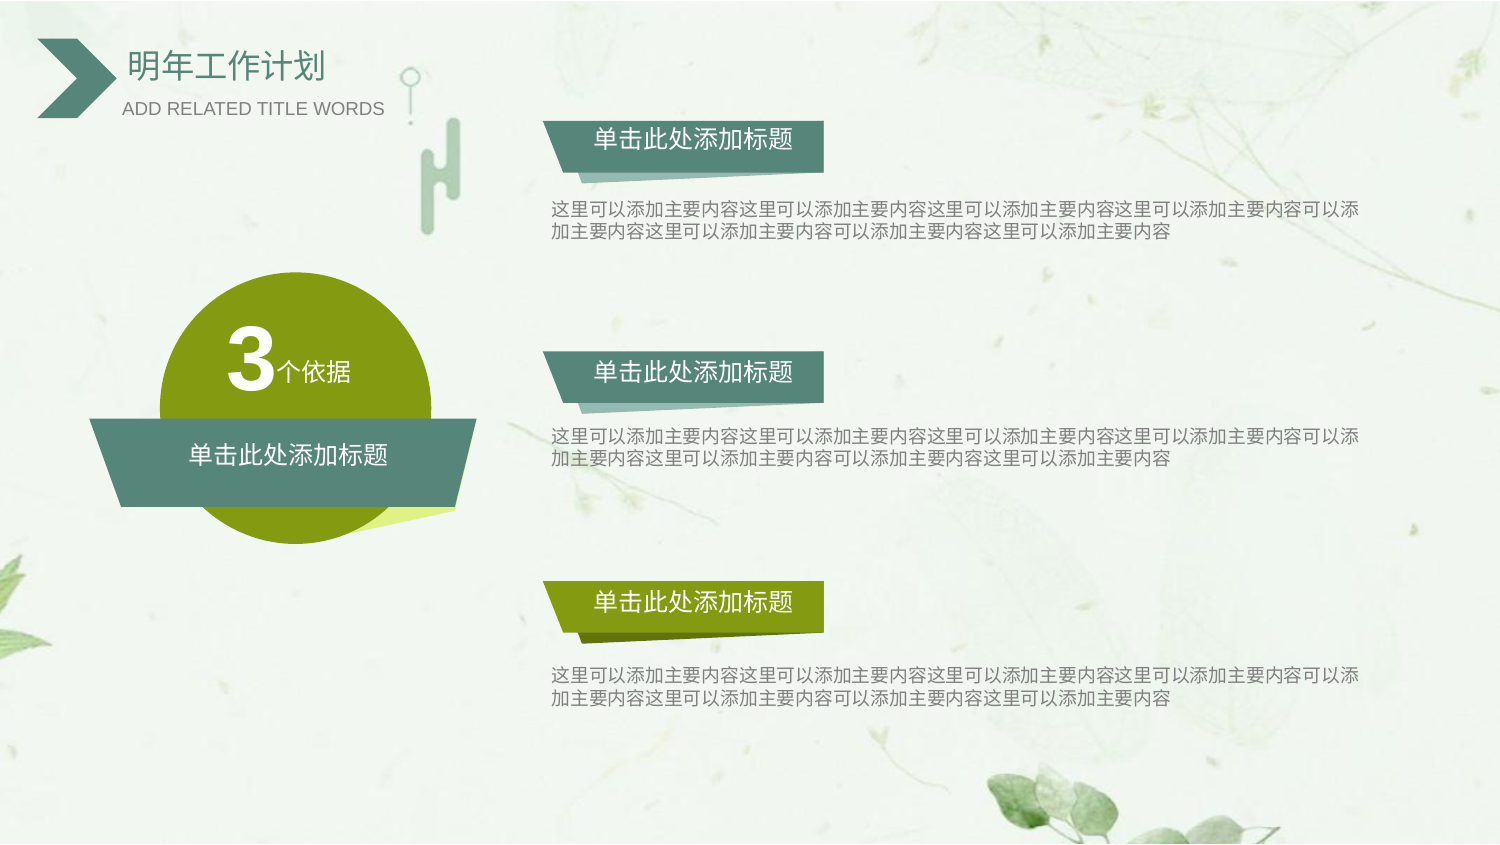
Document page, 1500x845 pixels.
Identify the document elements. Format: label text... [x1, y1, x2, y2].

text_box 个依据 [265, 351, 437, 393]
text_box 这里可以添加主要内容这里可以添加主要内容这里可以添加主要内容这里可以添加主要内容可以添加主要内容这里可以添加主要内容可以添加主要内容这里可以添加主要内容 [540, 658, 1370, 715]
text_box [542, 351, 824, 403]
text_box [223, 272, 419, 351]
text_box [542, 581, 824, 633]
text_box [89, 418, 477, 507]
text_box [159, 298, 432, 418]
text_box 单击此处添加标题 [581, 589, 805, 622]
text_box [349, 507, 456, 534]
text_box [577, 633, 817, 644]
text_box 这里可以添加主要内容这里可以添加主要内容这里可以添加主要内容这里可以添加主要内容可以添加主要内容这里可以添加主要内容可以添加主要内容这里可以添加主要内容 [540, 418, 1370, 475]
text_box 单击此处添加标题 [177, 441, 401, 474]
text_box 3 [215, 293, 290, 415]
picture [0, 2, 1500, 844]
text_box 单击此处添加标题 [581, 125, 805, 159]
text_box 这里可以添加主要内容这里可以添加主要内容这里可以添加主要内容这里可以添加主要内容可以添加主要内容这里可以添加主要内容可以添加主要内容这里可以添加主要内容 [540, 191, 1370, 248]
text_box [202, 507, 389, 544]
text_box [577, 403, 821, 414]
text_box [542, 120, 824, 173]
text_box 单击此处添加标题 [581, 359, 805, 392]
text_box [578, 173, 811, 184]
